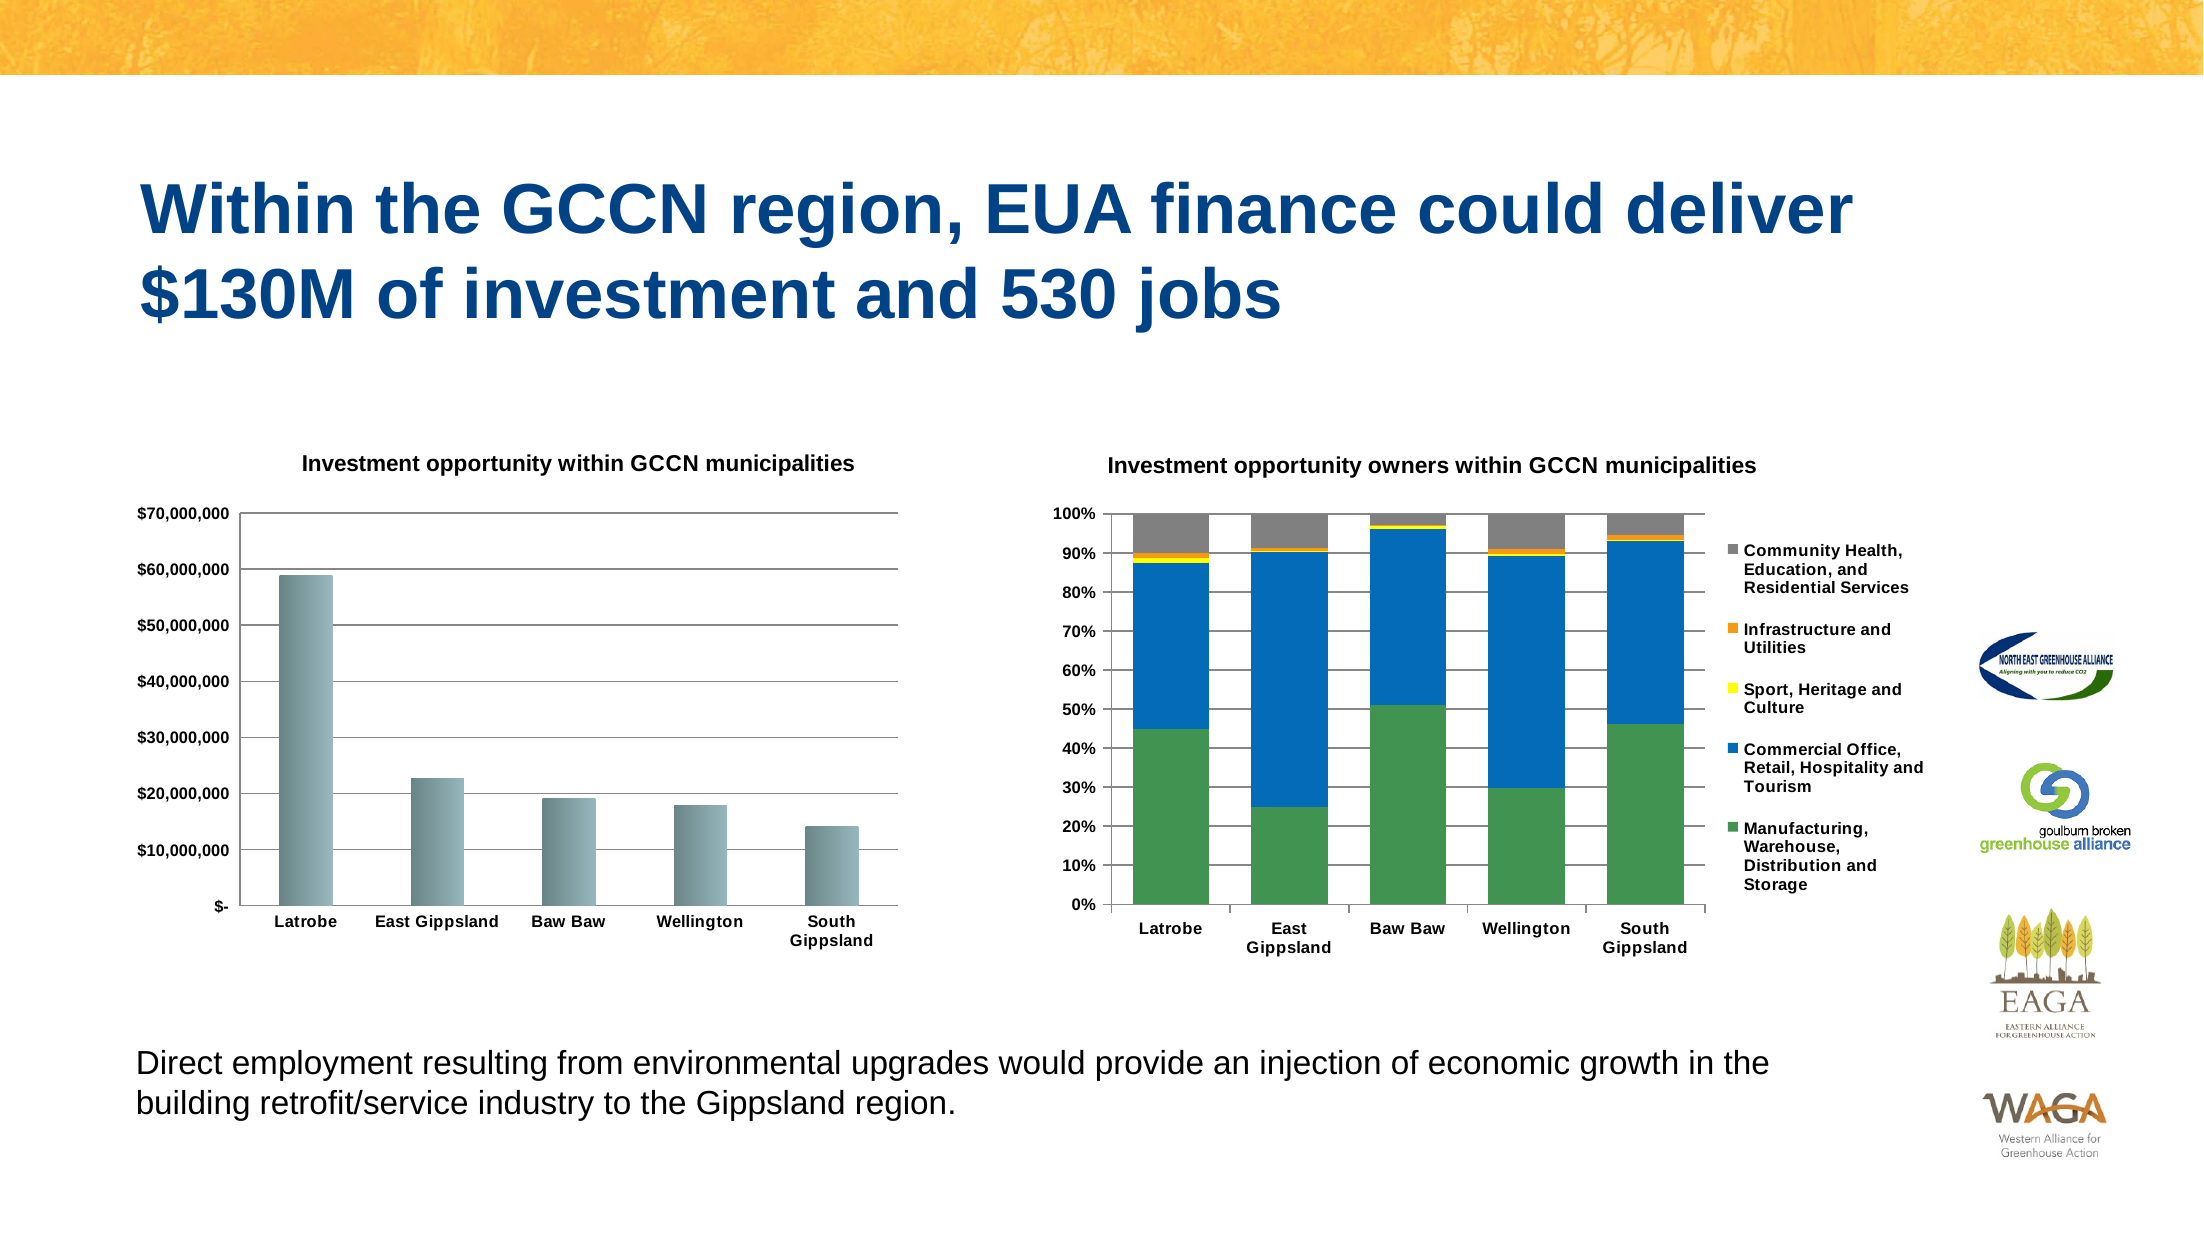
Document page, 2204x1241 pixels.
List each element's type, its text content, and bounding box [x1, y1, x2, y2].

chart [132, 419, 1953, 1049]
text_box Direct employment resulting from environmental upgrades would provide an injection of economic growth in the building retrofit/service industry to the Gippsland region. [121, 1033, 1844, 1164]
picture [1986, 906, 2104, 1041]
picture [1975, 760, 2137, 855]
picture [1977, 628, 2115, 703]
title Within the GCCN region, EUA finance could deliver $130M of investment and 530 jobs [120, 52, 1965, 444]
picture [0, 0, 2204, 75]
picture [1968, 1076, 2129, 1172]
